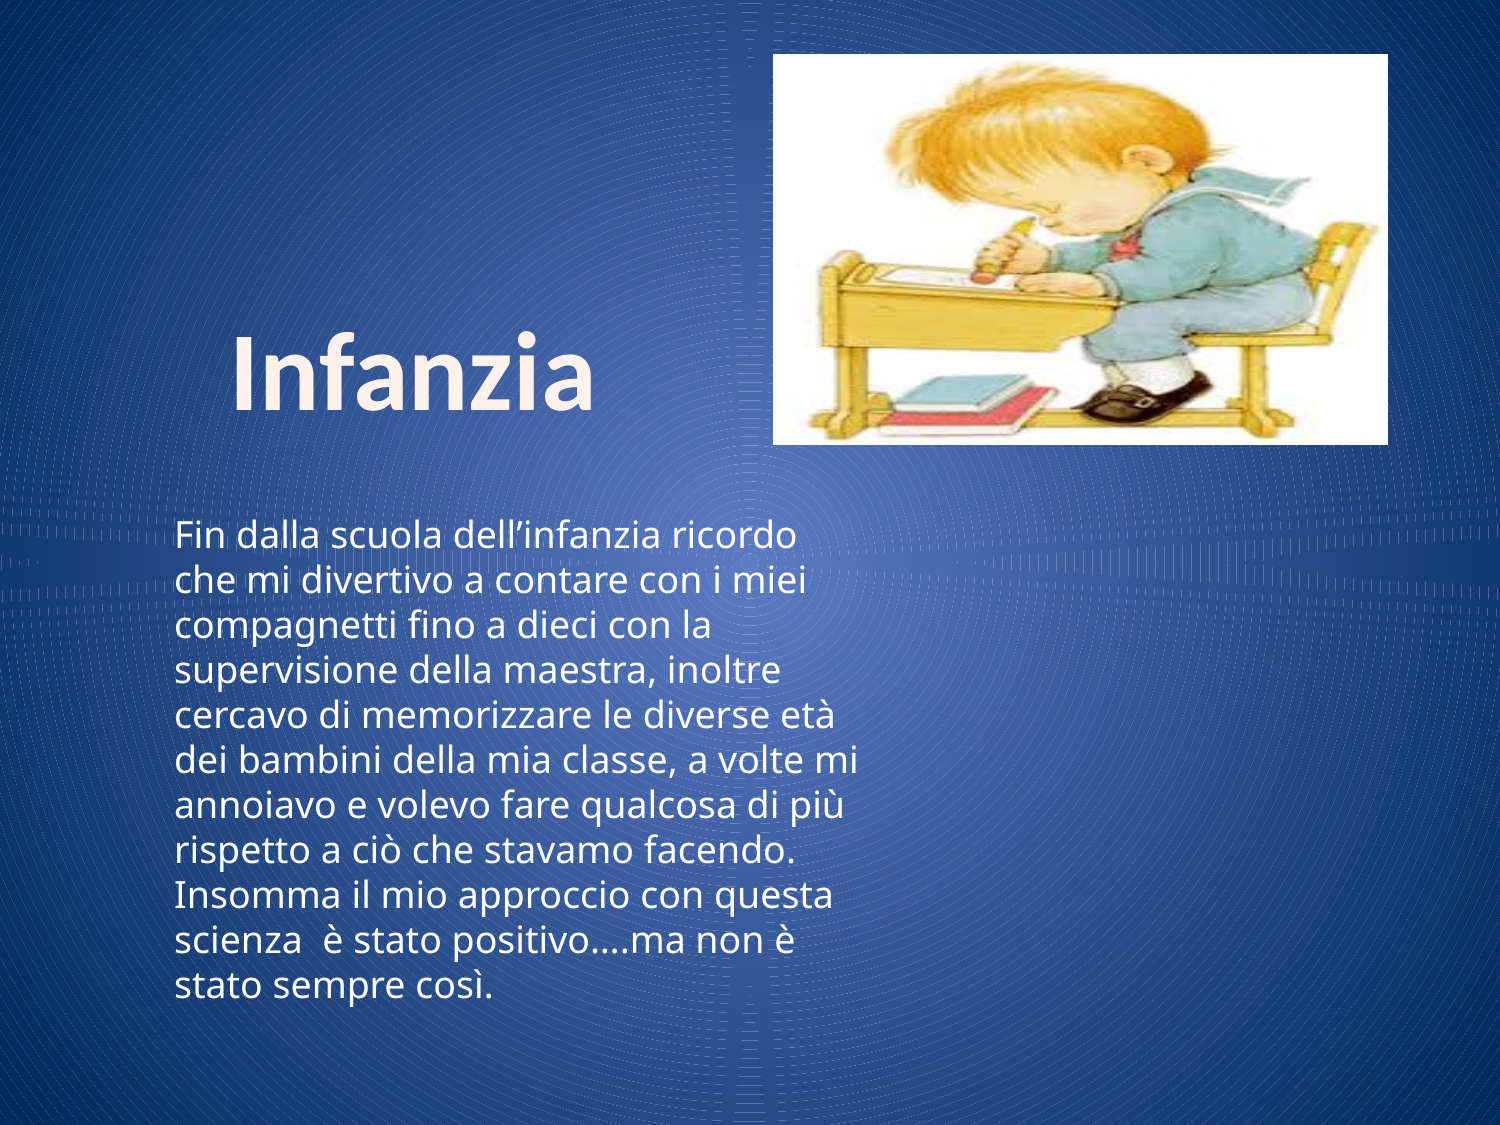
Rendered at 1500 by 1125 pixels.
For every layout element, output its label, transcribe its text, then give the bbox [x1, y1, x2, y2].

text_box Infanzia [171, 290, 656, 441]
text_box Fin dalla scuola dell’infanzia ricordo che mi divertivo a contare con i miei compagnetti fino a dieci con la supervisione della maestra, inoltre cercavo di memorizzare le diverse età dei bambini della mia classe, a volte mi annoiavo e volevo fare qualcosa di più rispetto a ciò che stavamo facendo. Insomma il mio approccio con questa scienza è stato positivo….ma non è stato sempre così. [159, 503, 880, 1014]
picture [773, 54, 1389, 445]
